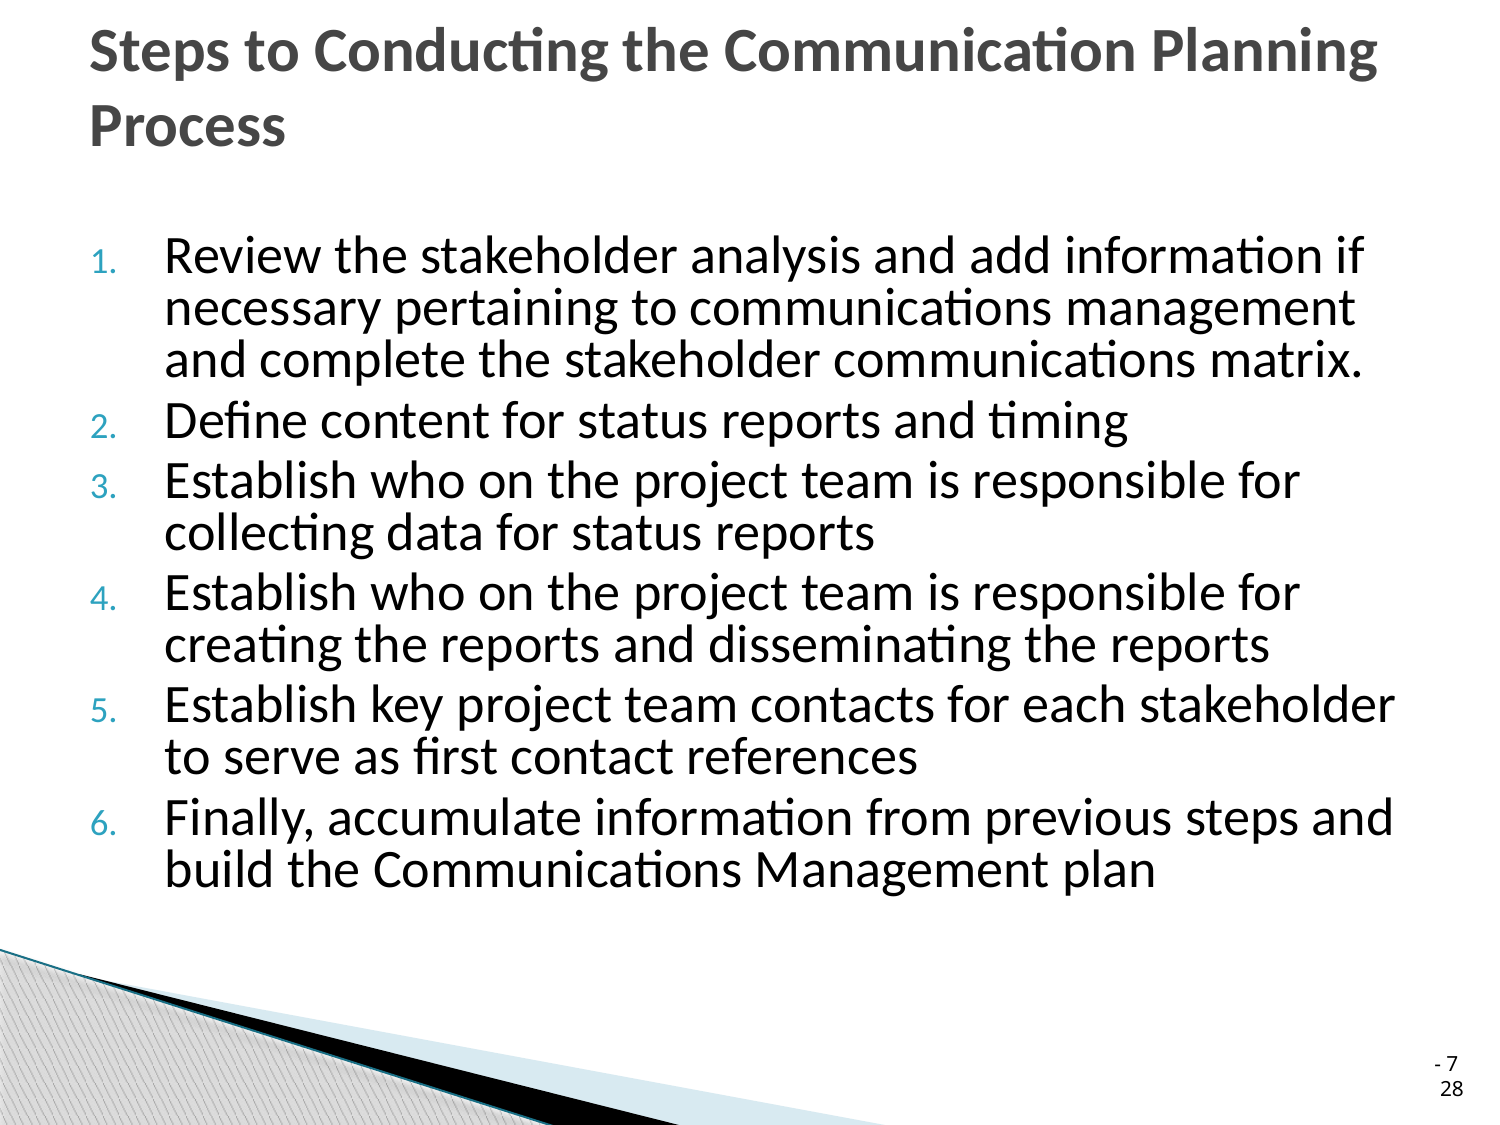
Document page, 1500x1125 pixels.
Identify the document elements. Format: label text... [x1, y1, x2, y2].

slide_number 7 - 28 [1418, 1051, 1479, 1112]
title Steps to Conducting the Communication Planning Process [75, 0, 1425, 168]
list Review the stakeholder analysis and add information if necessary pertaining to communications management and complete the stakeholder communications matrix. Define content for status reports and timing Establish who on the project team is responsible for collecting data for status reports Establish who on the project team is responsible for creating the reports and disseminating the reports Establish key project team contacts for each stakeholder to serve as first contact references Finally, accumulate information from previous steps and build the Communications Management plan [75, 224, 1425, 1013]
